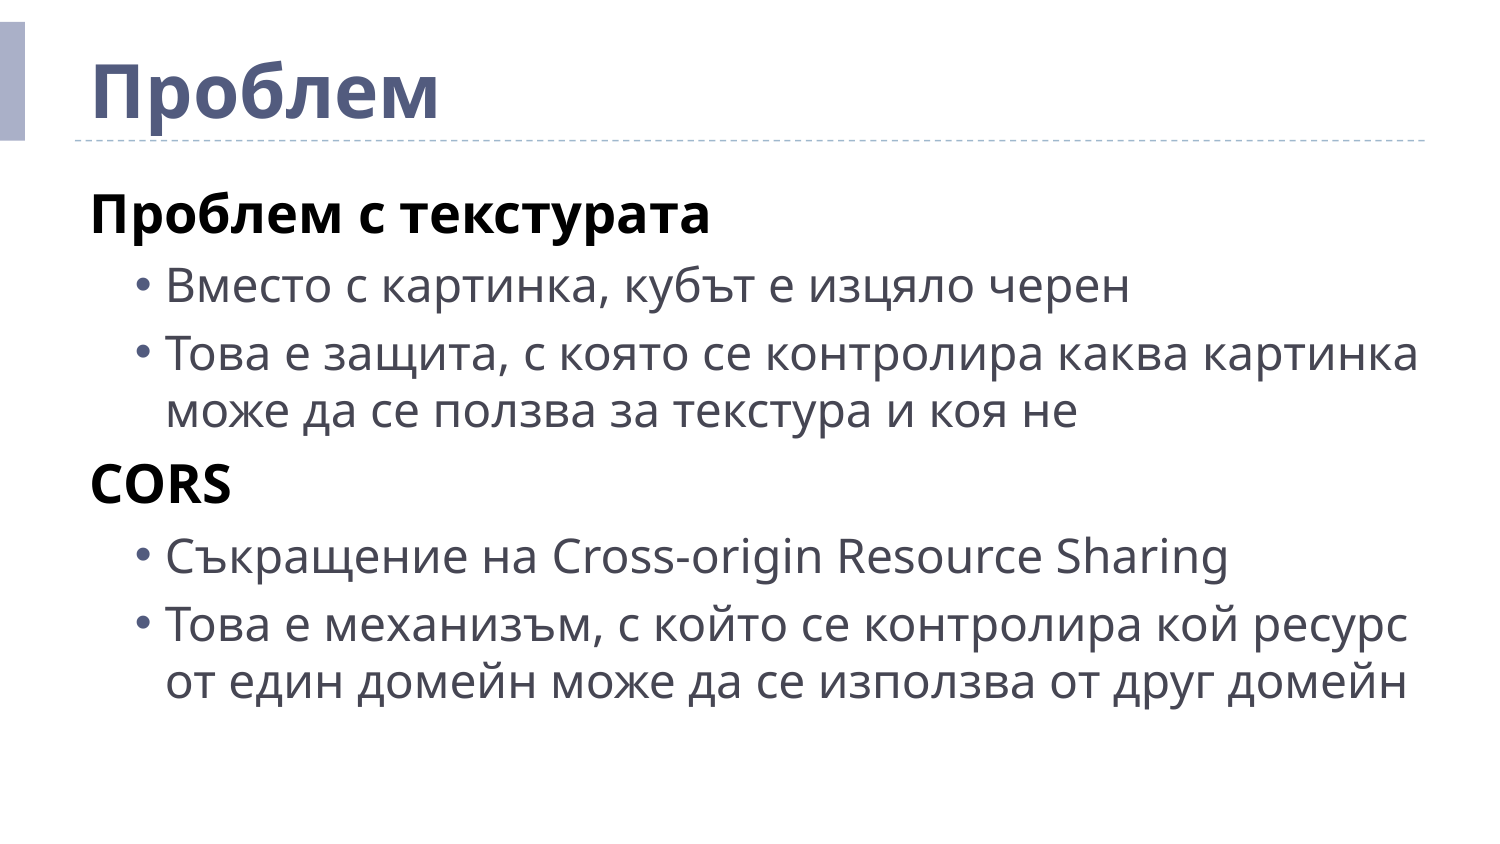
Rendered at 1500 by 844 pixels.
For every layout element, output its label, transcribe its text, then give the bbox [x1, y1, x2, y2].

list Проблем с текстурата Вместо с картинка, кубът е изцяло черен Това е защита, с която се контролира каква картинка може да се ползва за текстура и коя не CORS Съкращение на Cross-origin Resource Sharing Това е механизъм, с който се контролира кой ресурс от един домейн може да се използва от друг домейн [75, 171, 1475, 835]
title Проблем [75, 18, 1475, 141]
